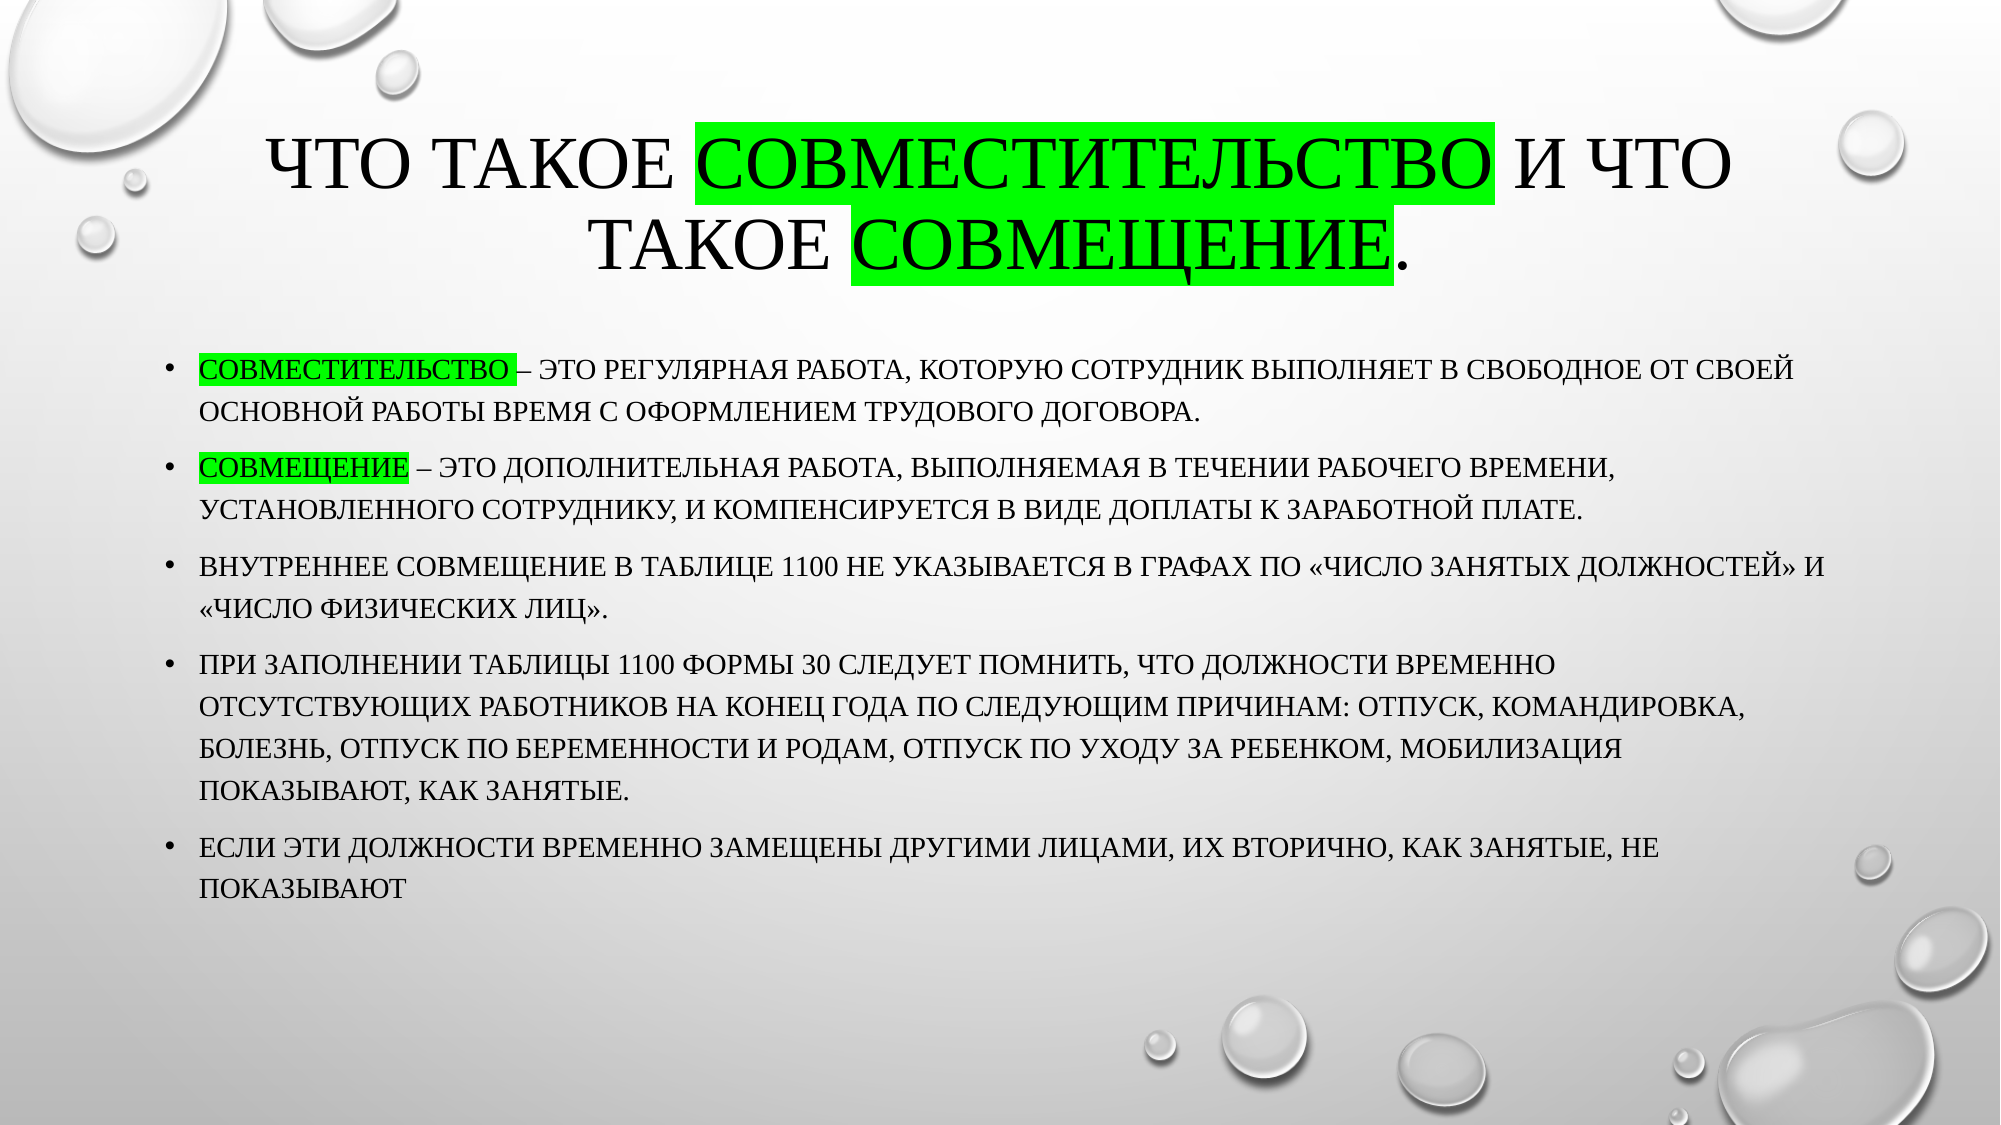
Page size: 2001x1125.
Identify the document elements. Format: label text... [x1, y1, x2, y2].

picture [0, 0, 2000, 1125]
list Совместительство – это регулярная работа, которую сотрудник выполняет в свободное от своей основной работы время с оформлением трудового договора. Совмещение – это дополнительная работа, выполняемая в течении рабочего времени, установленного сотруднику, и компенсируется в виде доплаты к заработной плате. Внутреннее совмещение в таблице 1100 не указывается в графах по «число занятых должностей» и «число физических лиц». При заполнении таблицы 1100 формы 30 следует помнить, что должности временно отсутствующих работников на конец года по следующим причинам: отпуск, командировка, болезнь, отпуск по беременности и родам, отпуск по уходу за ребенком, мобилизация показывают, как занятые. Если эти должности временно замещены другими лицами, их вторично, как занятые, не показывают [149, 335, 1850, 921]
title Что такое Совместительство и что такое совмещение. [149, 101, 1851, 309]
